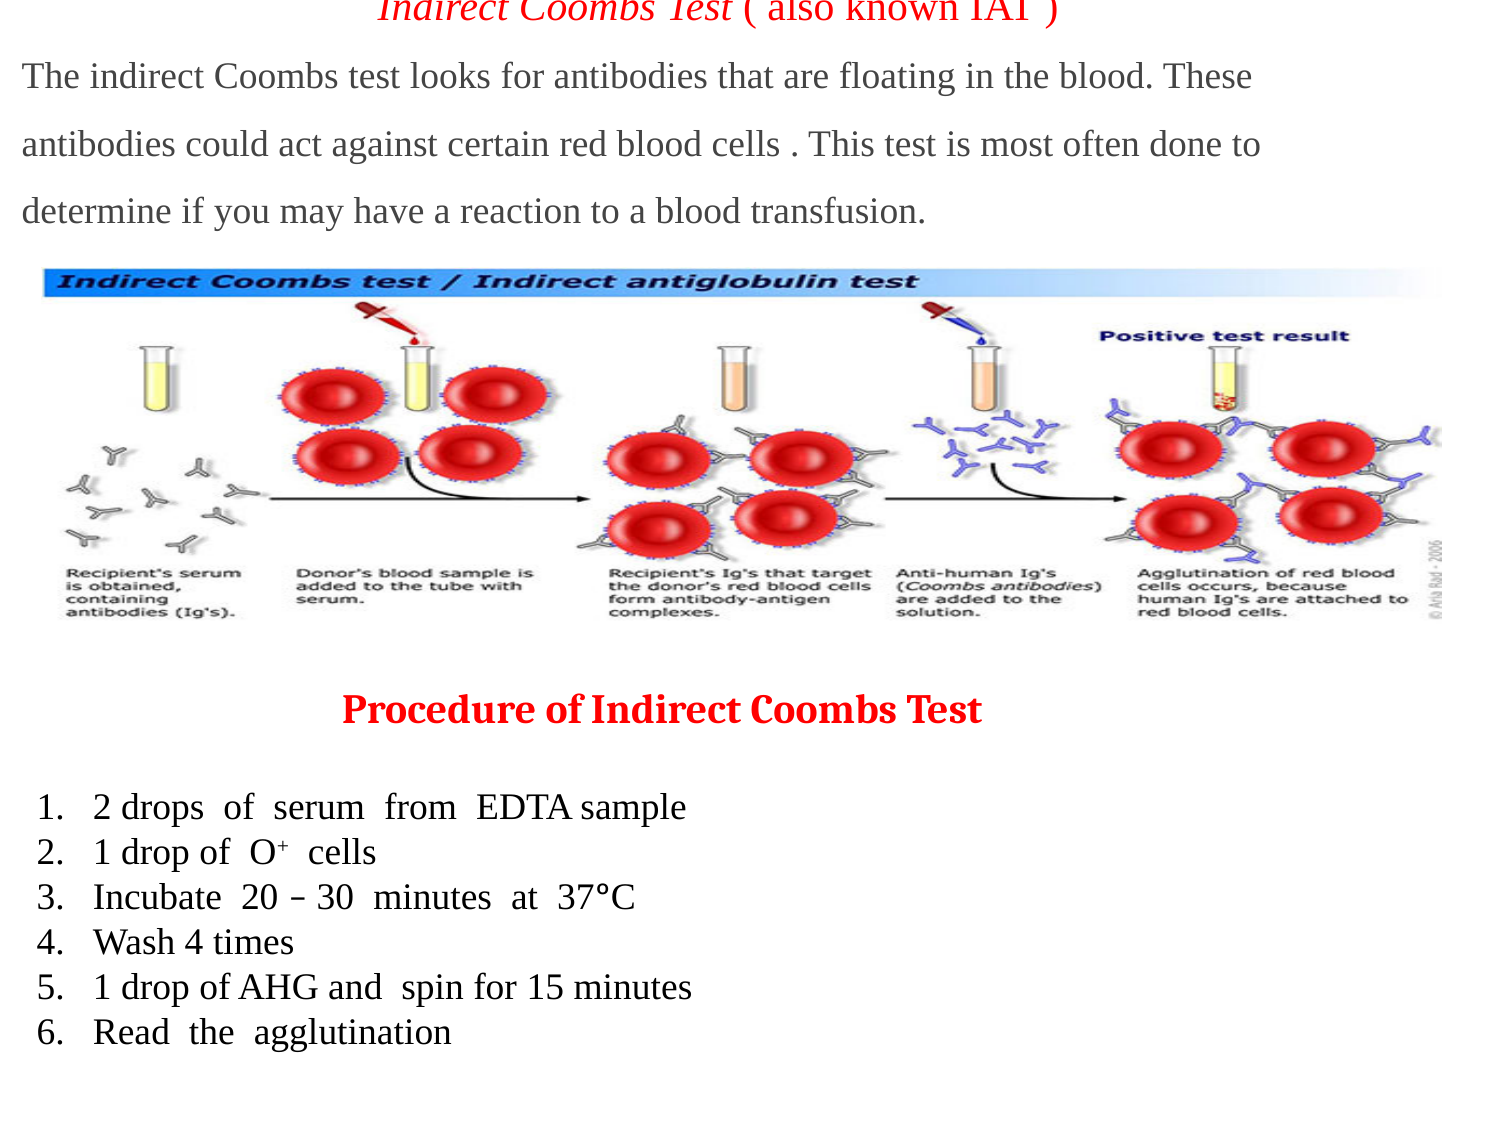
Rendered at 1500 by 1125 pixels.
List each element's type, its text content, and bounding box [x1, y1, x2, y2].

picture [40, 266, 1442, 625]
text_box Indirect Coombs Test ( also known IAT ) The indirect Coombs test looks for antibodies that are floating in the blood. These antibodies could act against certain red blood cells . This test is most often done to determine if you may have a reaction to a blood transfusion. [6, 0, 1430, 239]
text_box Procedure of Indirect Coombs Test 2 drops of serum from EDTA sample 1 drop of O+ cells Incubate 20 – 30 minutes at 37ºC Wash 4 times 1 drop of AHG and spin for 15 minutes Read the agglutination [64, 634, 1326, 1053]
